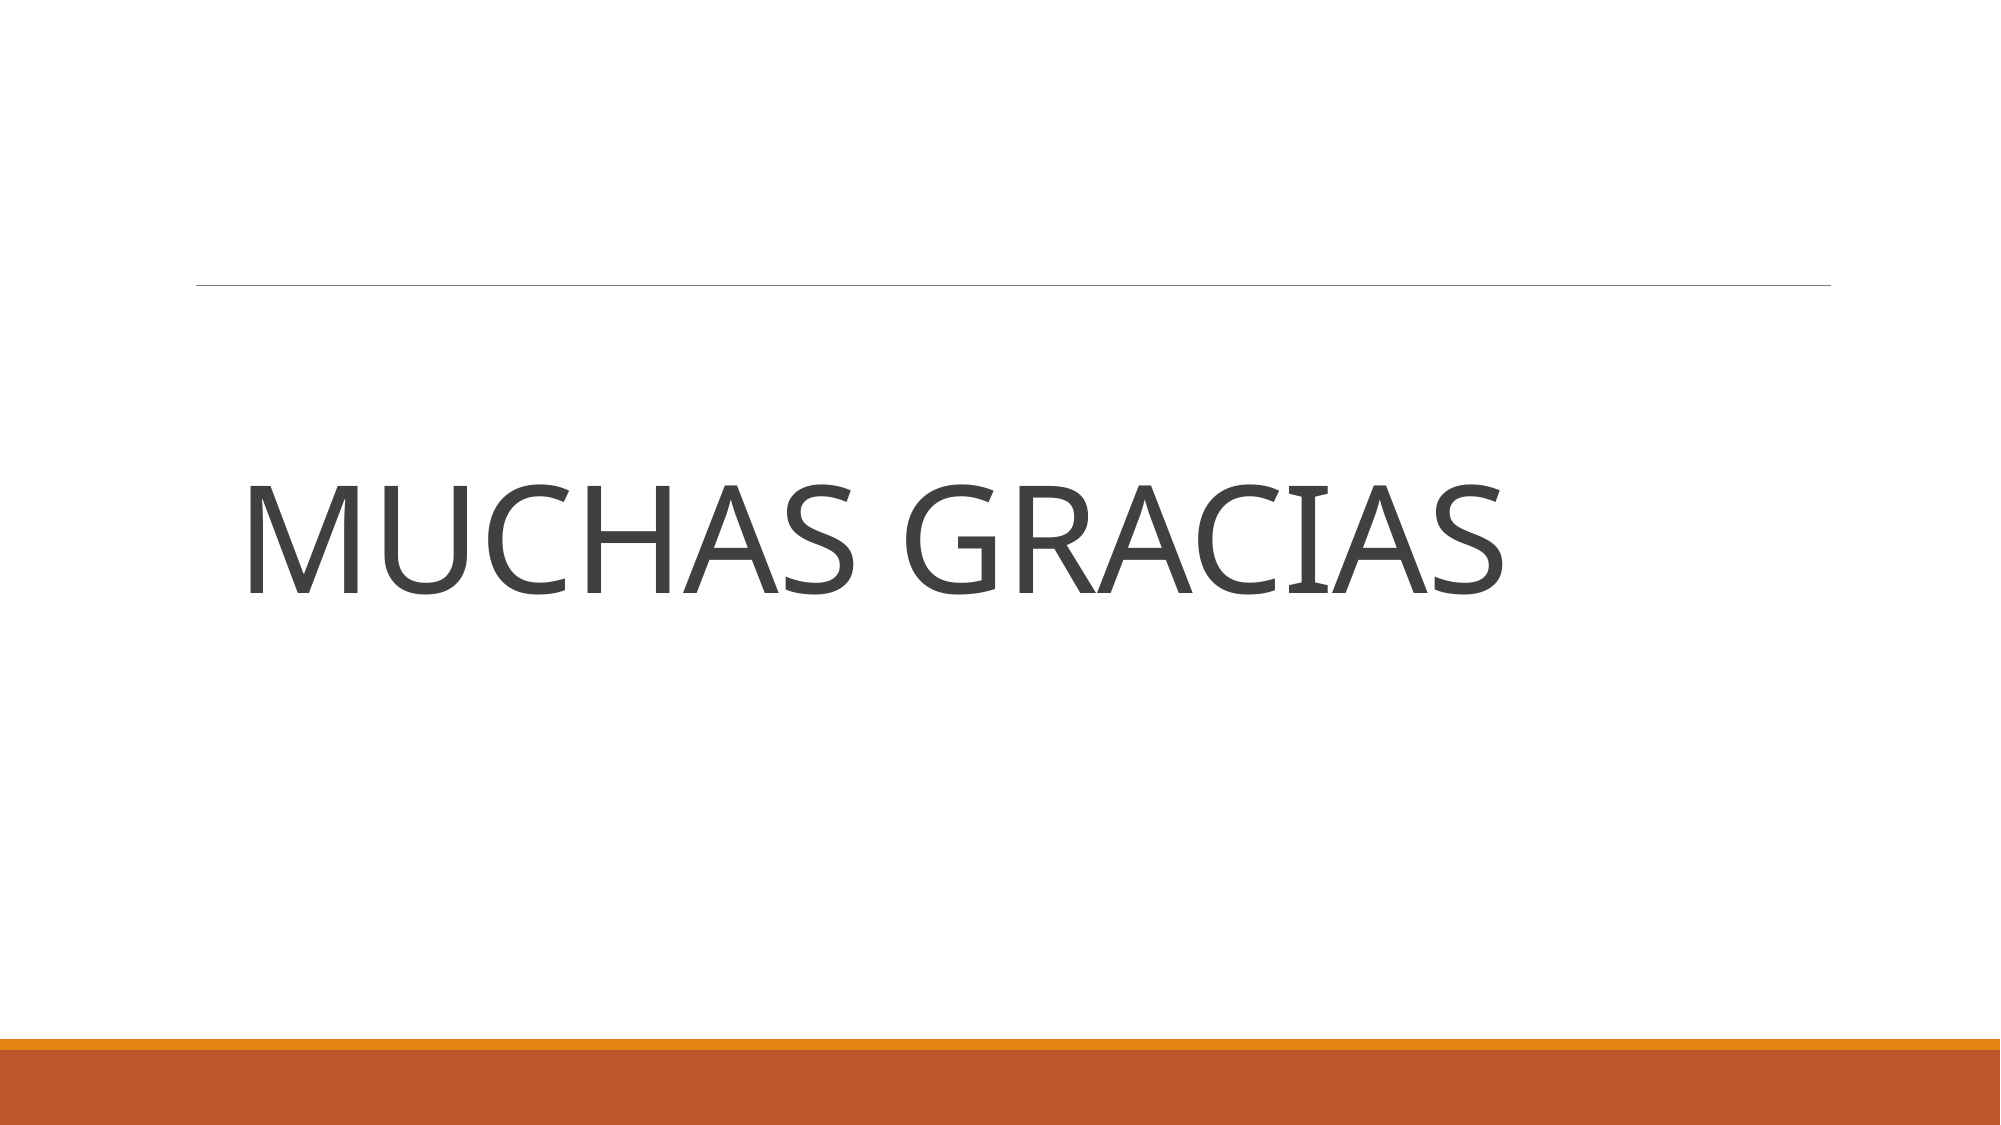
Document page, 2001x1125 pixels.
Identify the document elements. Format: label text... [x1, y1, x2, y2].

title MUCHAS GRACIAS [220, 414, 1632, 632]
